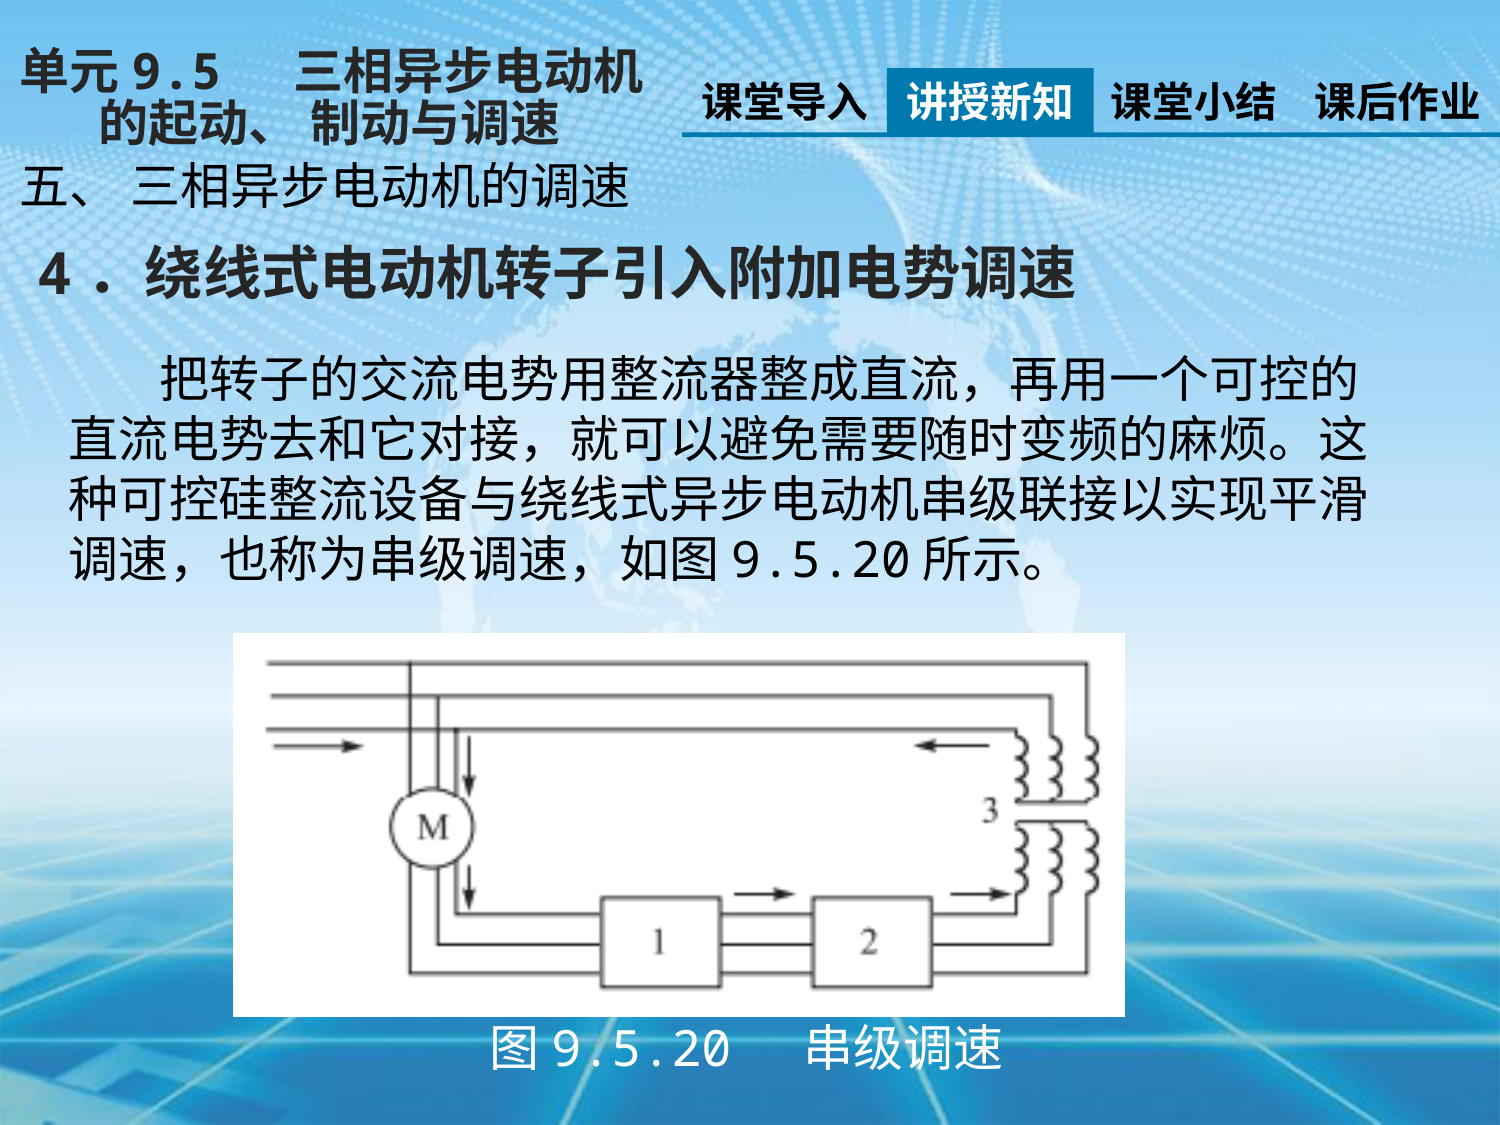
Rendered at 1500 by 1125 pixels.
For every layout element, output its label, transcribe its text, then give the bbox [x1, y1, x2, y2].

text_box 把转子的交流电势用整流器整成直流，再用一个可控的直流电势去和它对接，就可以避免需要随时变频的麻烦。这种可控硅整流设备与绕线式异步电动机串级联接以实现平滑调速，也称为串级调速，如图9.5.20所示。 [54, 340, 1397, 596]
text_box 五、 三相异步电动机的调速 [4, 160, 1355, 225]
text_box 图9.5.20 串级调速 [474, 1017, 1018, 1084]
text_box 4．绕线式电动机转子引入附加电势调速 [23, 229, 1092, 314]
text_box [4, 39, 1500, 160]
picture [0, 0, 1500, 1125]
